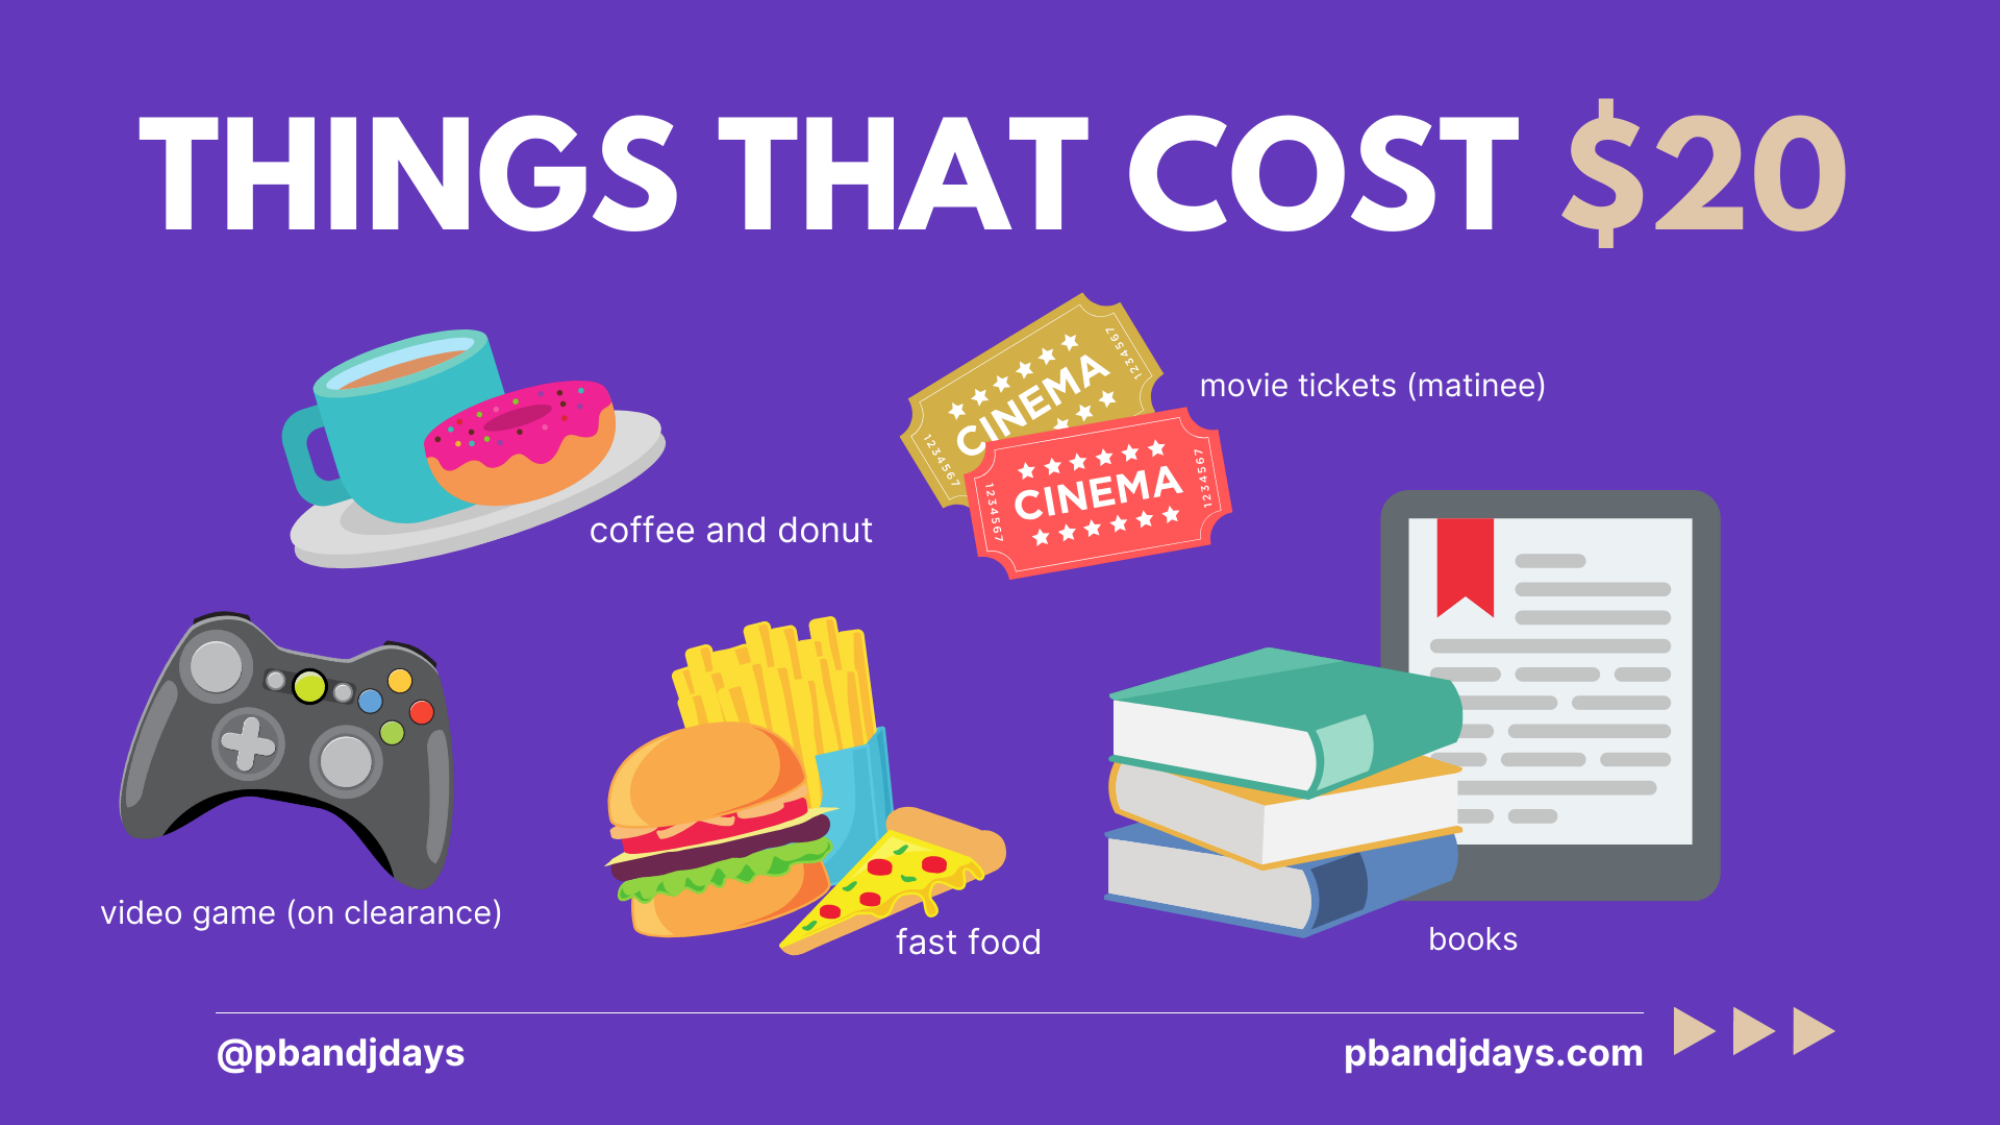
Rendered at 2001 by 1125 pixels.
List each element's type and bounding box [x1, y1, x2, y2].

list [0, 0, 2000, 1125]
